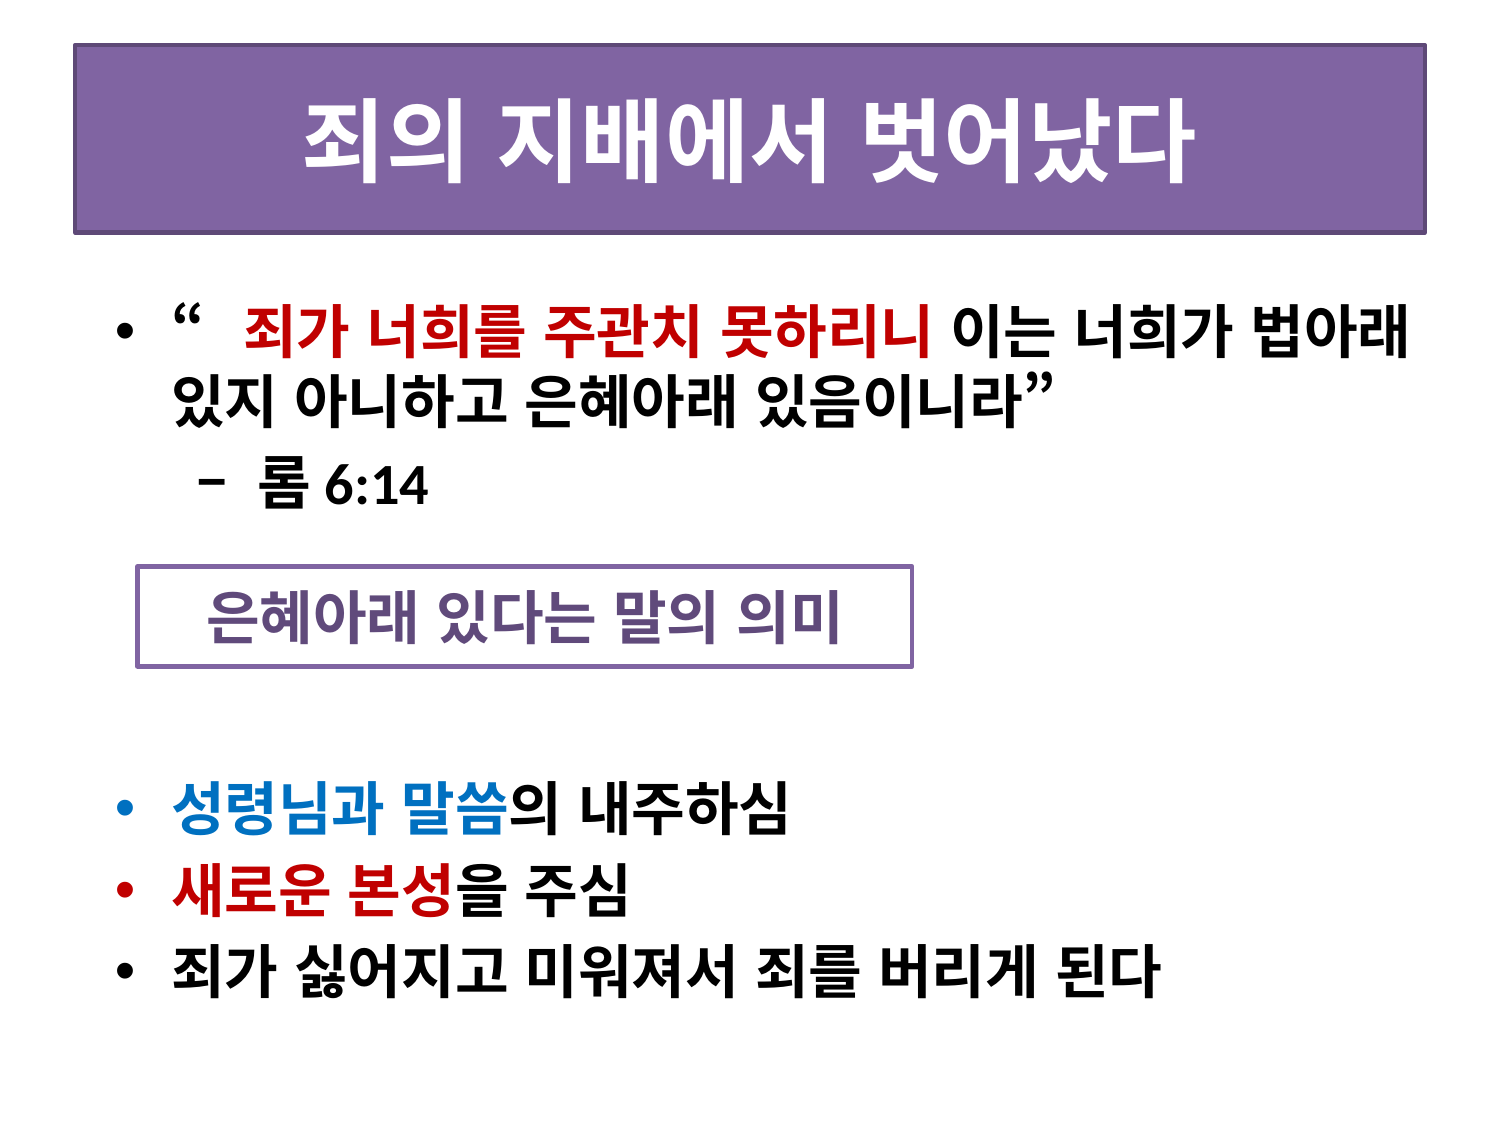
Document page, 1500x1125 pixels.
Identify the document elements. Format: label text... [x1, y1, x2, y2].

title 죄의 지배에서 벗어났다 [73, 43, 1427, 235]
text_box 은혜아래 있다는 말의 의미 [135, 564, 914, 669]
list “죄가 너희를 주관치 못하리니 이는 너희가 법아래 있지 아니하고 은혜아래 있음이니라” – 롬6:14 성령님과 말씀의 내주하심 새로운 본성을 주심 죄가 싫어지고 미워져서 죄를 버리게 된다 [99, 287, 1450, 1030]
